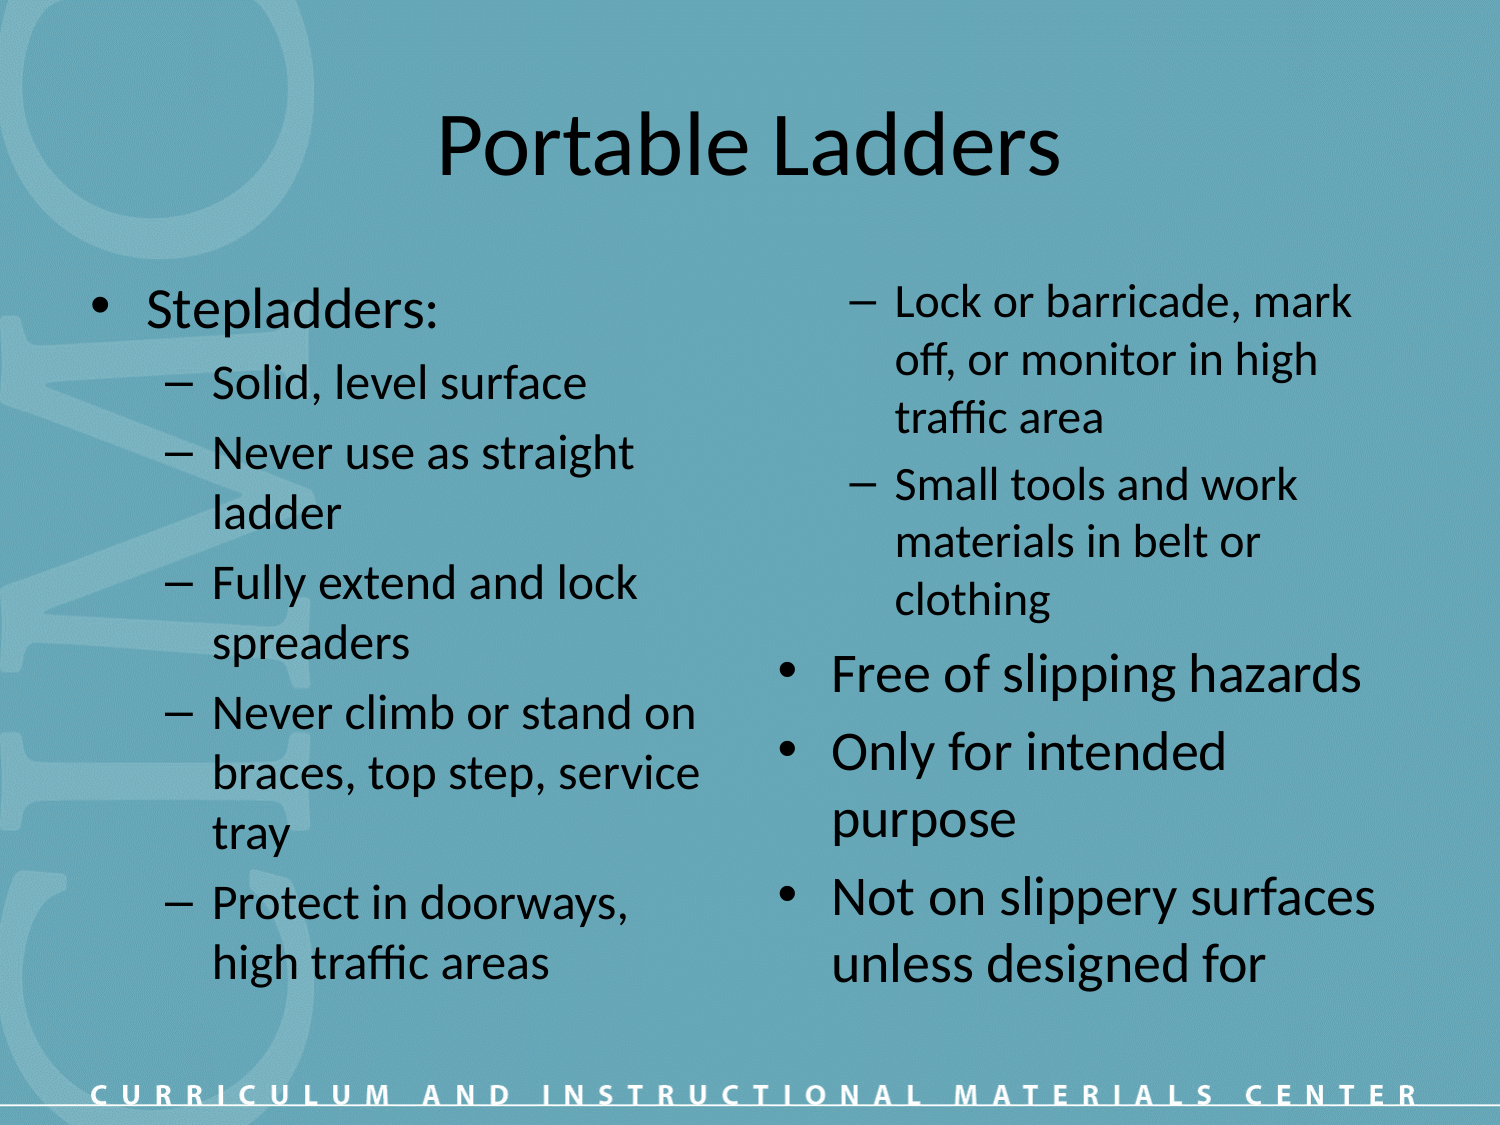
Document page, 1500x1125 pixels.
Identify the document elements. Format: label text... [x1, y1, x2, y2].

list Lock or barricade, mark off, or monitor in high traffic area Small tools and work materials in belt or clothing Free of slipping hazards Only for intended purpose Not on slippery surfaces unless designed for [762, 262, 1425, 1005]
title Portable Ladders [75, 45, 1425, 233]
list Stepladders: Solid, level surface Never use as straight ladder Fully extend and lock spreaders Never climb or stand on braces, top step, service tray Protect in doorways, high traffic areas [75, 262, 738, 1005]
